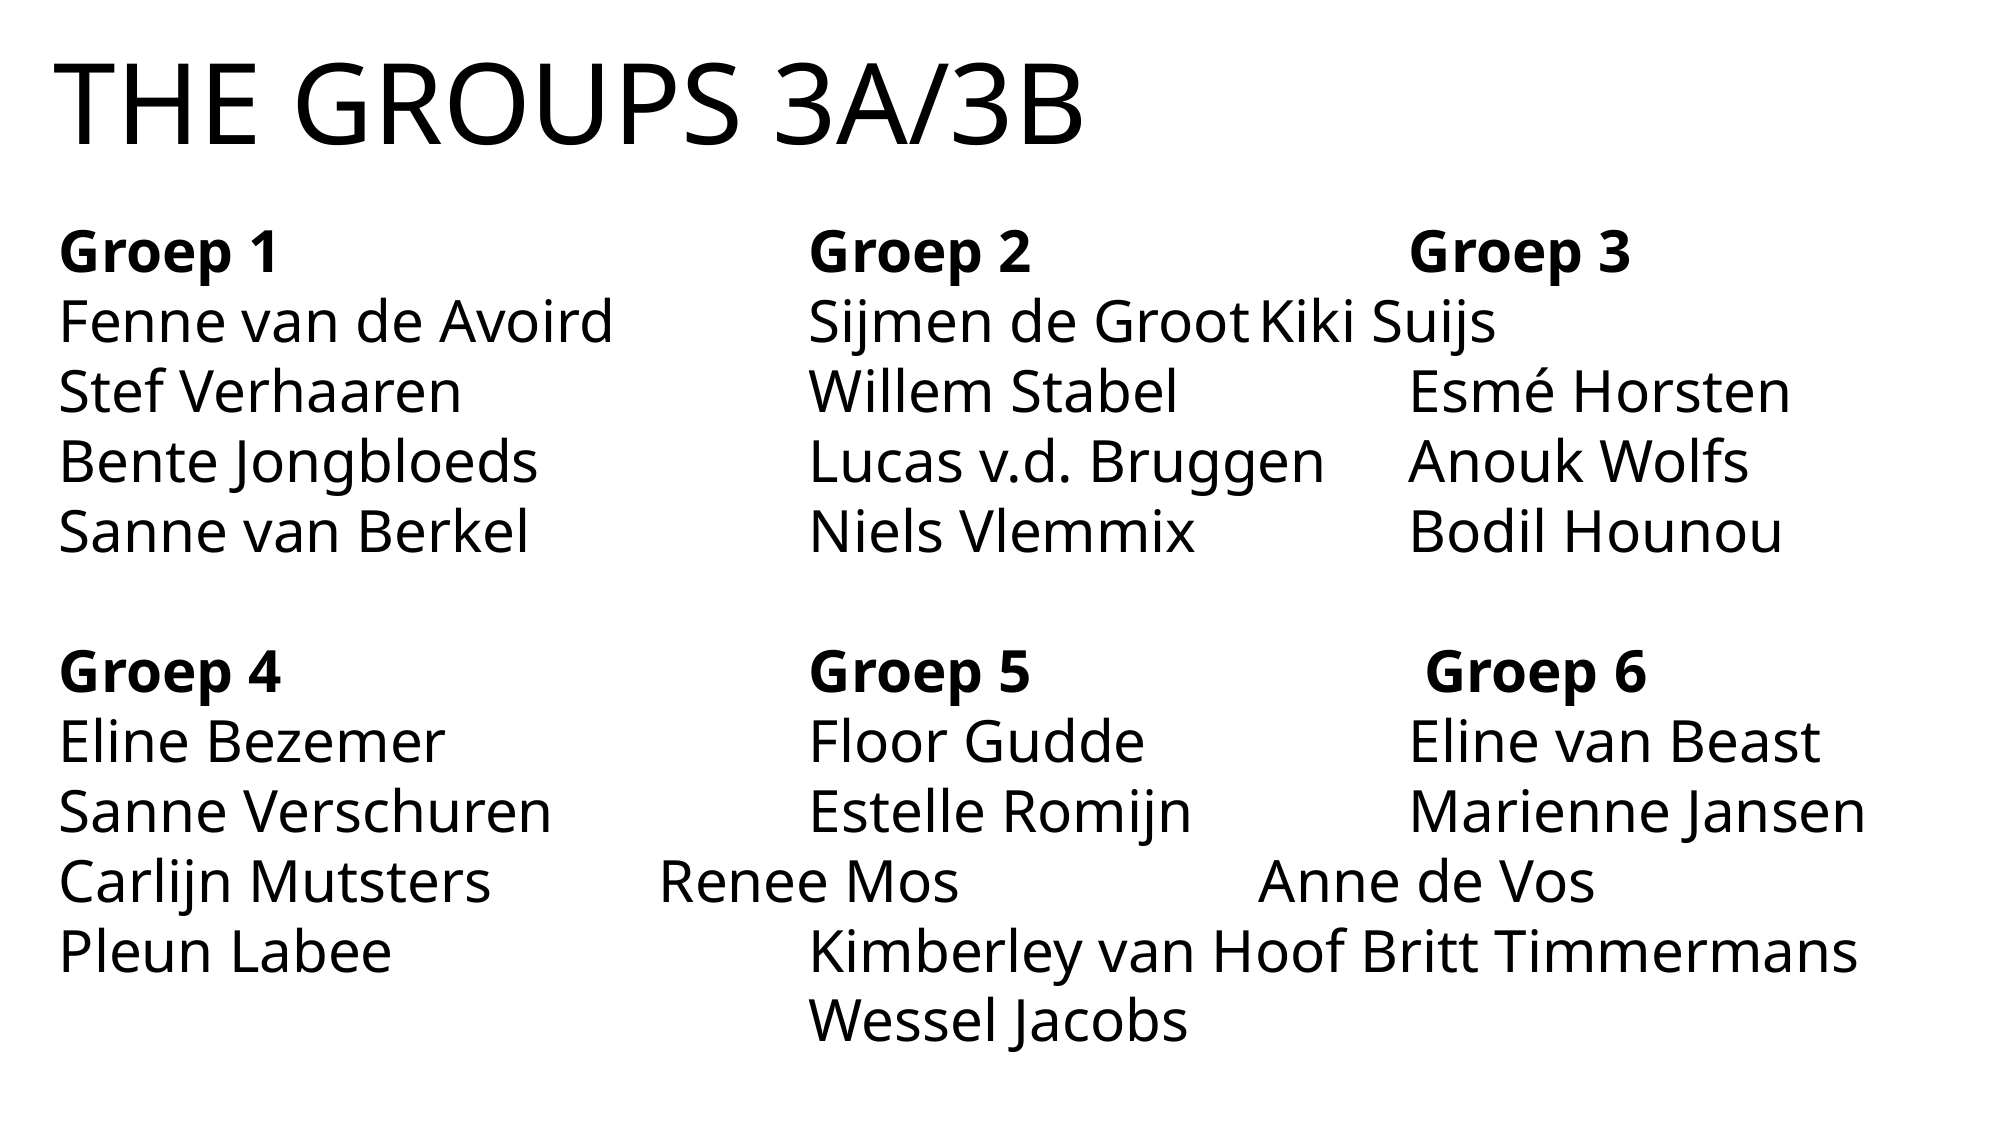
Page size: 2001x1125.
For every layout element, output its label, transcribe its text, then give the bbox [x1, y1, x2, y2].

text_box Groep 1 Groep 2 Groep 3 Fenne van de Avoird Sijmen de Groot Kiki Suijs Stef Verhaaren Willem Stabel Esmé Horsten Bente Jongbloeds Lucas v.d. Bruggen Anouk Wolfs Sanne van Berkel Niels Vlemmix Bodil Hounou Groep 4 Groep 5 Groep 6 Eline Bezemer Floor Gudde Eline van Beast Sanne Verschuren Estelle Romijn Marienne Jansen Carlijn Mutsters Renee Mos Anne de Vos Pleun Labee Kimberley van Hoof Britt Timmermans Wessel Jacobs [44, 206, 2000, 1061]
text_box [38, 201, 1956, 1056]
title The Groups 3A/3B [38, 0, 1603, 175]
